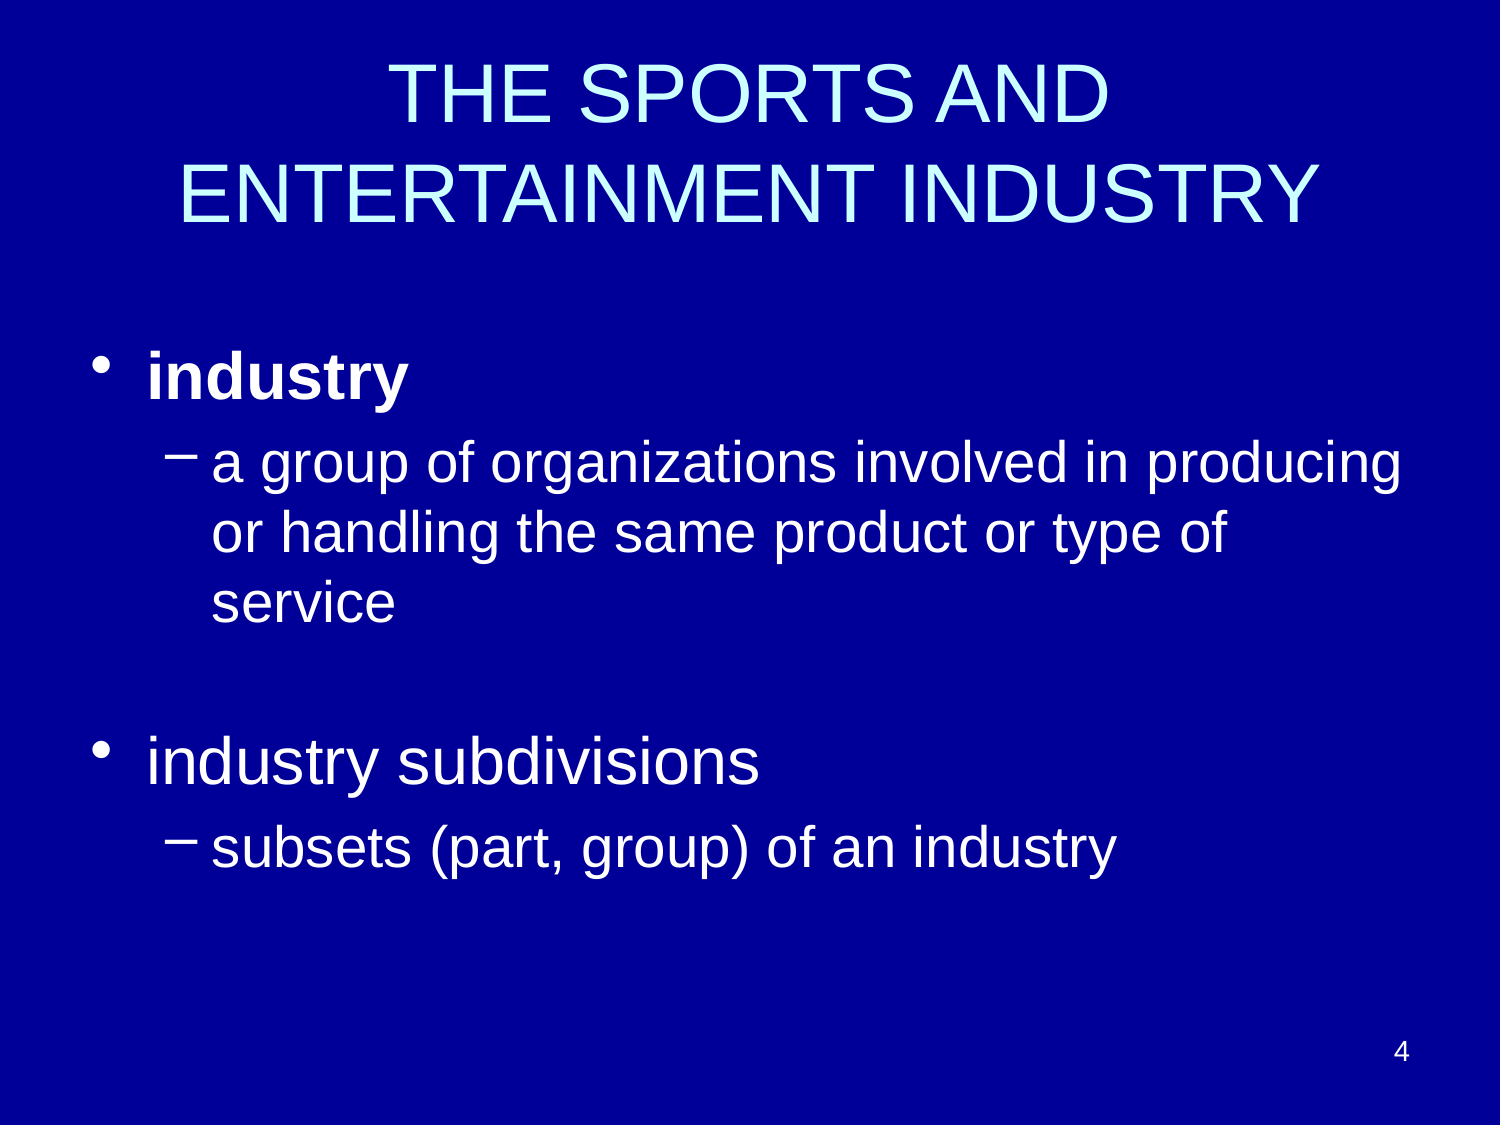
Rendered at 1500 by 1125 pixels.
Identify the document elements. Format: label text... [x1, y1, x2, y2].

title THE SPORTS AND ENTERTAINMENT INDUSTRY [74, 44, 1426, 233]
slide_number 4 [1074, 1024, 1425, 1103]
list industry a group of organizations involved in producing or handling the same product or type of service industry subdivisions subsets (part, group) of an industry [74, 324, 1426, 1006]
